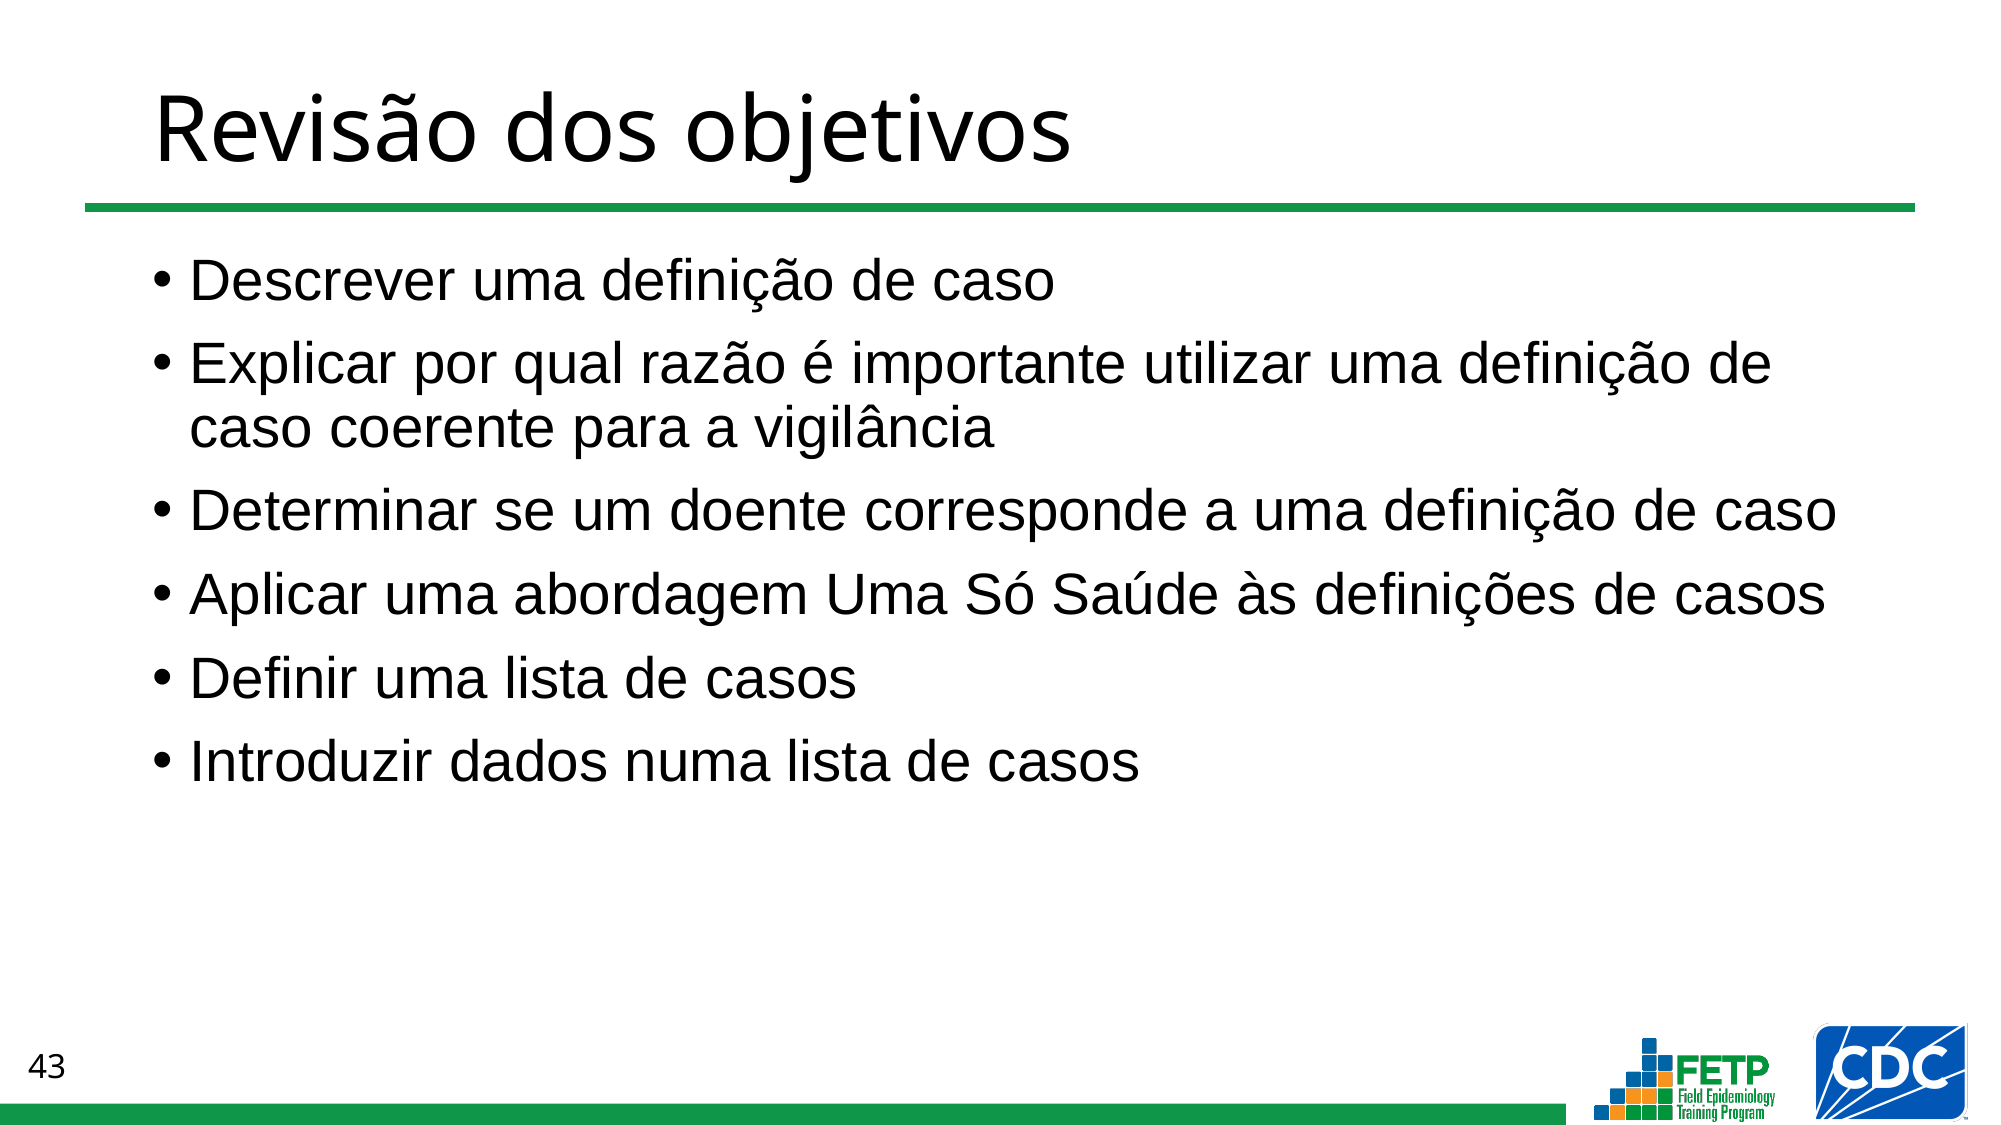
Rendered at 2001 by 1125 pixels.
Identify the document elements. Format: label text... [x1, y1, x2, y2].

picture [1813, 1023, 1968, 1122]
list Descrever uma definição de caso Explicar por qual razão é importante utilizar uma definição de caso coerente para a vigilância Determinar se um doente corresponde a uma definição de caso Aplicar uma abordagem Uma Só Saúde às definições de casos Definir uma lista de casos Introduzir dados numa lista de casos [137, 242, 1863, 1004]
picture [1594, 1038, 1775, 1122]
title Revisão dos objetivos [137, 75, 1863, 207]
